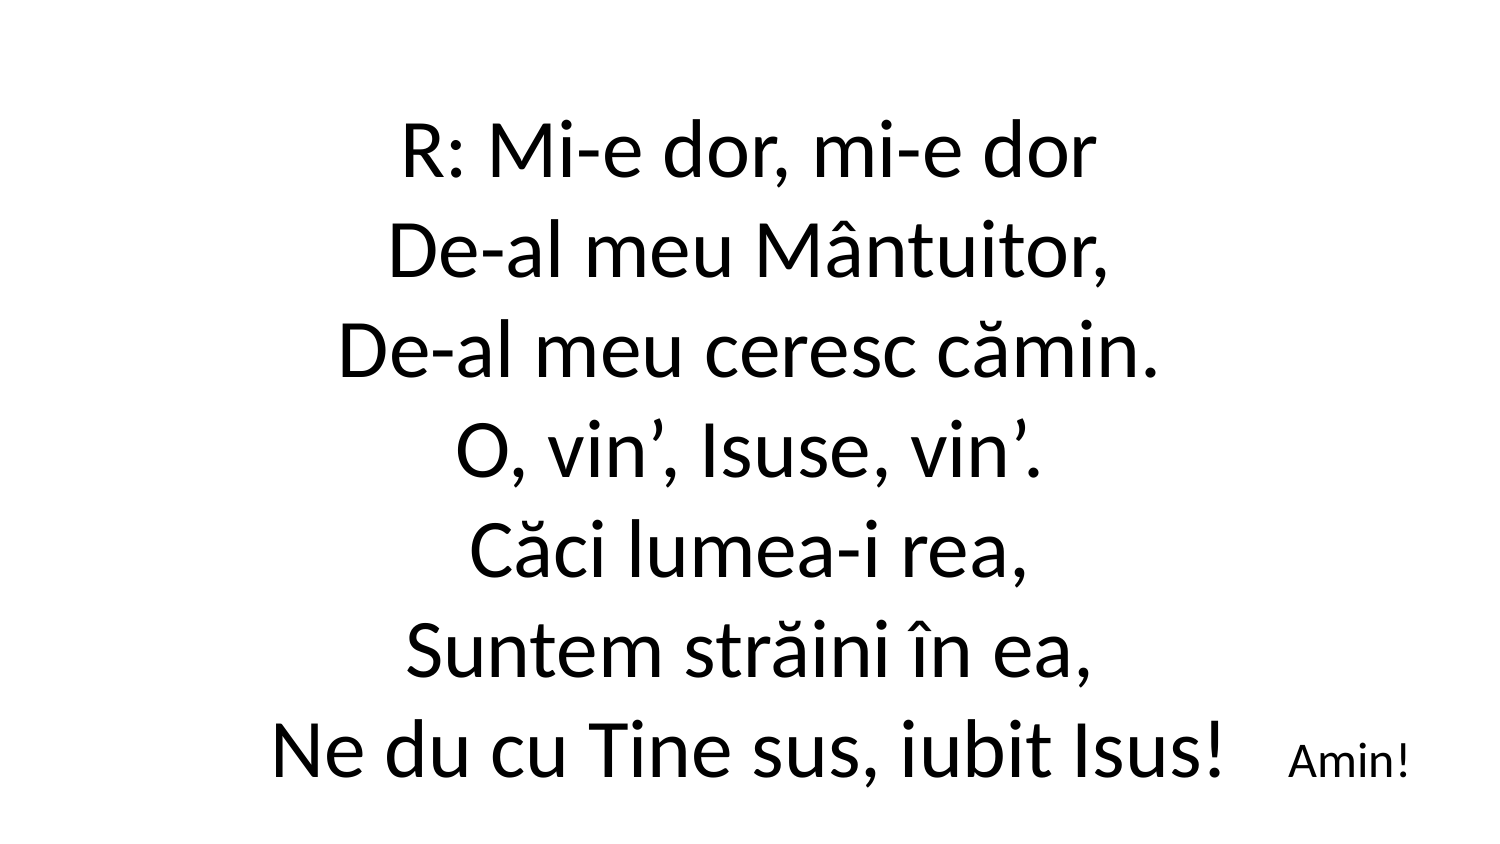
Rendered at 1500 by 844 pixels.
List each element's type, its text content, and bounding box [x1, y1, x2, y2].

text_box Amin! [1273, 674, 1427, 795]
text_box R: Mi-e dor, mi-e dor De-al meu Mântuitor, De-al meu ceresc cămin. O, vin’, Isuse, vin’. Căci lumea-i rea, Suntem străini în ea, Ne du cu Tine sus, iubit Isus! [255, 42, 1245, 802]
